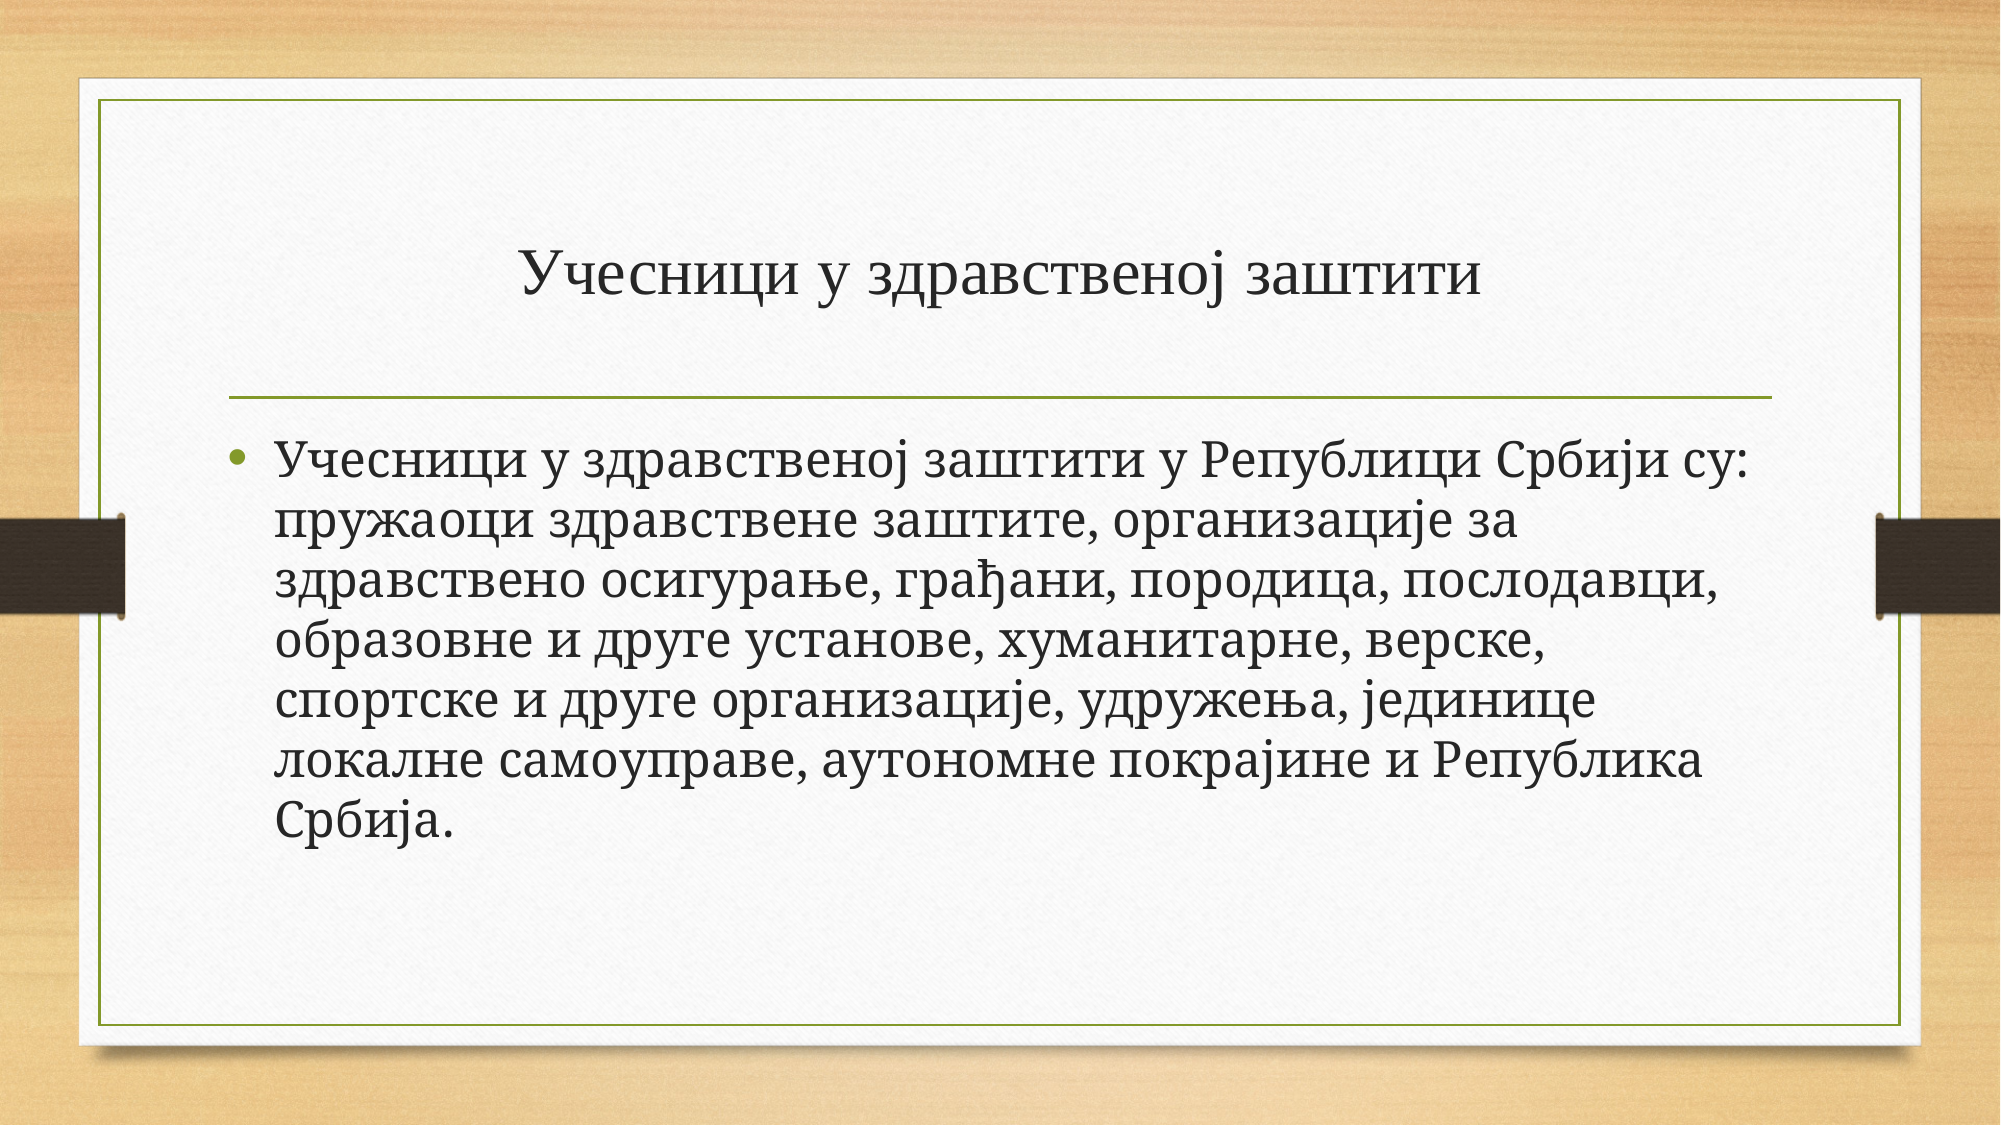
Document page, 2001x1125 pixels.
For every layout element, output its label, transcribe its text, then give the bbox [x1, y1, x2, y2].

title Учесници у здравственој заштити [212, 161, 1788, 375]
picture [0, 0, 2001, 1125]
list Учесници у здравственој заштити у Републици Србији су: пружаоци здравствене заштите, организације за здравствено осигурање, грађани, породица, послодавци, образовне и друге установе, хуманитарне, верске, спортске и друге организације, удружења, јединице локалне самоуправе, аутономне покрајине и Република Србијa. [212, 419, 1788, 964]
